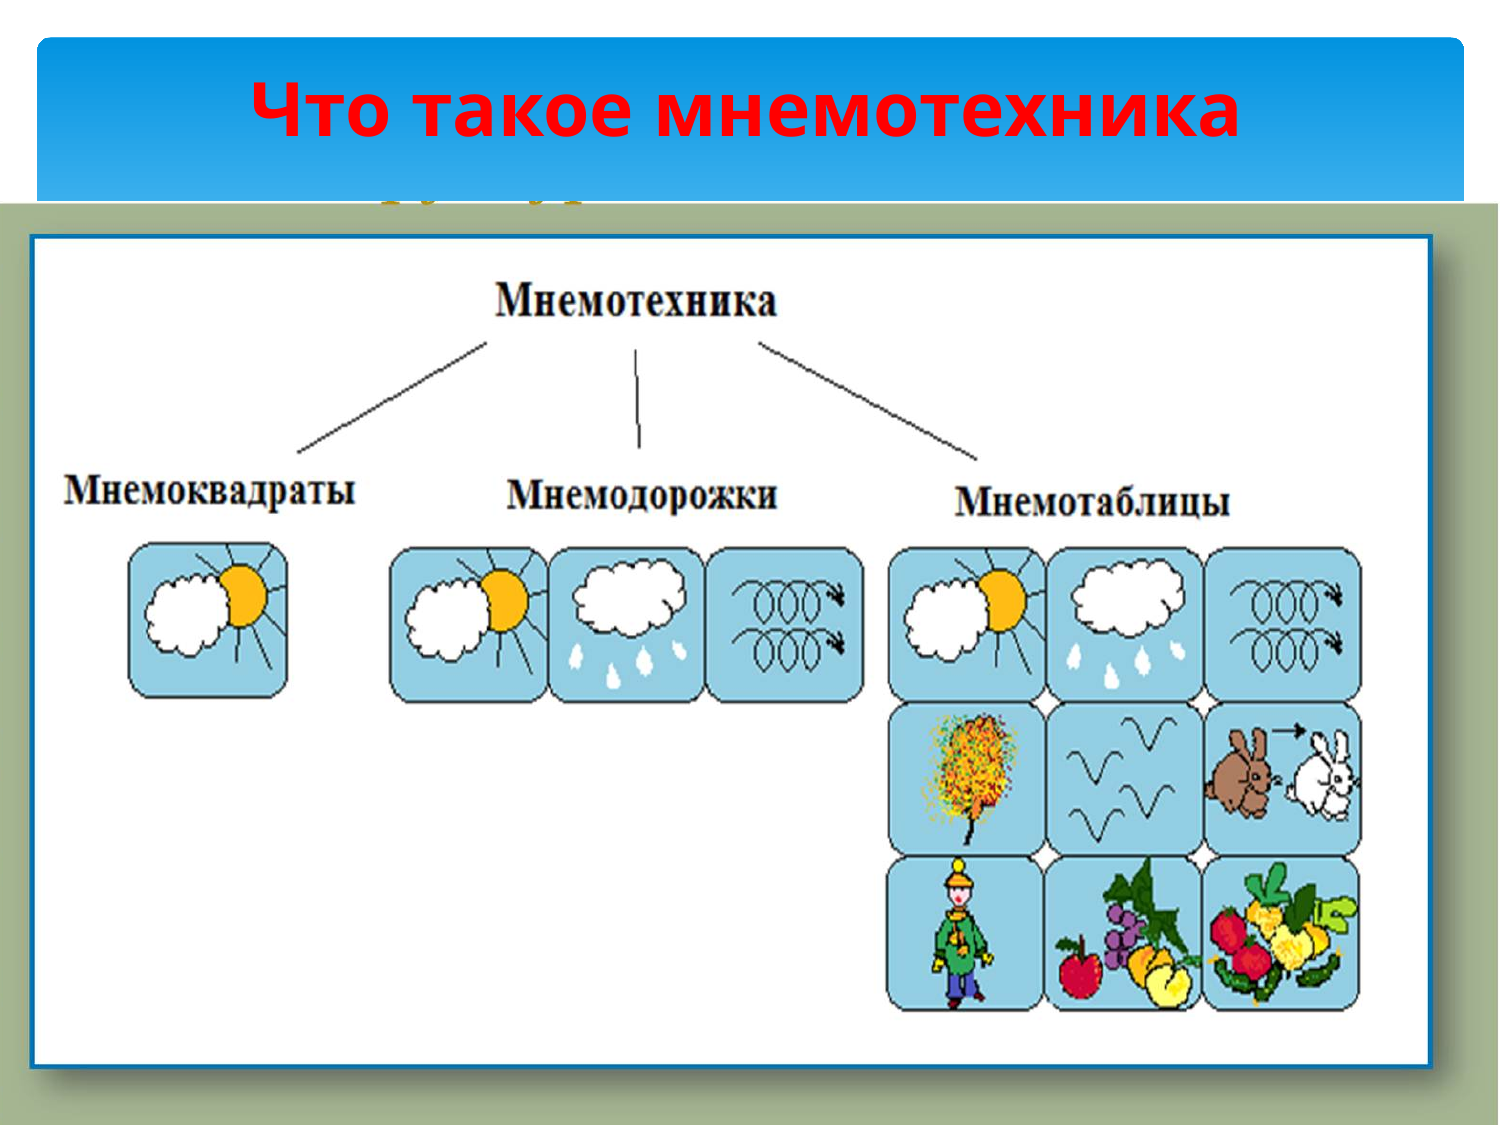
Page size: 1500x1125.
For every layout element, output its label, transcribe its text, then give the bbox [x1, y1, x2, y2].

picture [0, 201, 1500, 1125]
text_box Что такое мнемотехника [235, 54, 1259, 160]
